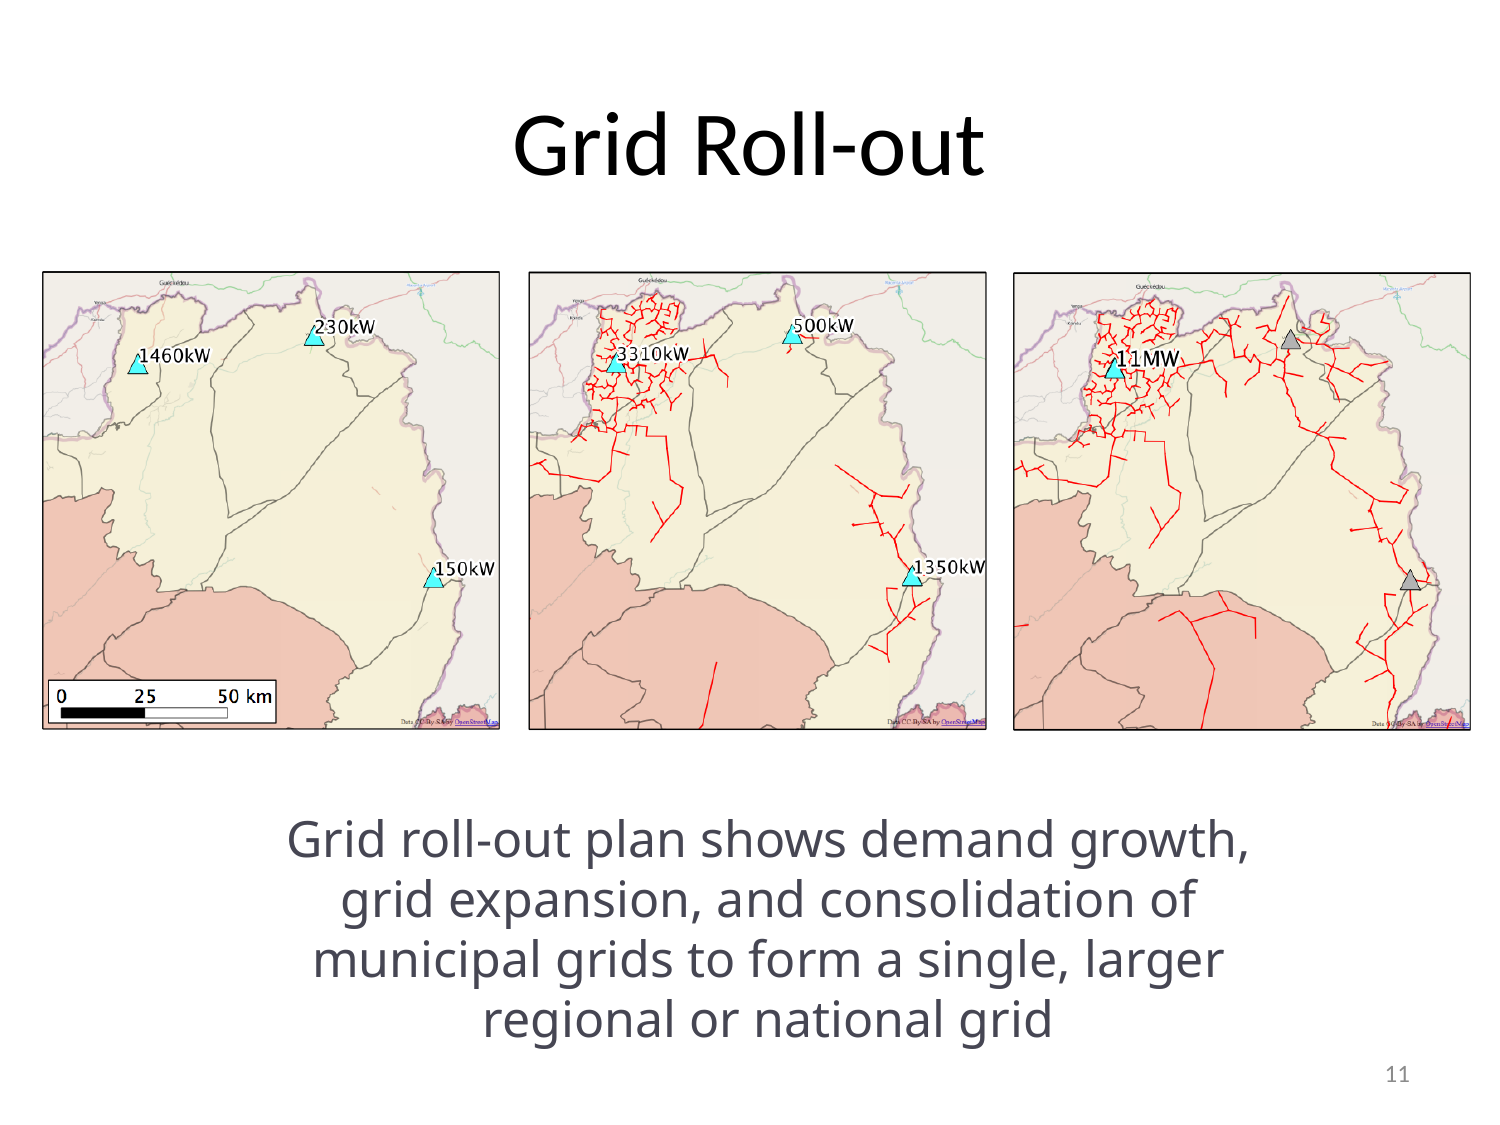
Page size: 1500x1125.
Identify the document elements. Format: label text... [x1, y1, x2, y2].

text_box Grid roll-out plan shows demand growth, grid expansion, and consolidation of municipal grids to form a single, larger regional or national grid [225, 800, 1313, 1050]
title Grid Roll-out [75, 45, 1425, 233]
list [24, 255, 1485, 738]
slide_number 11 [1074, 1042, 1425, 1103]
